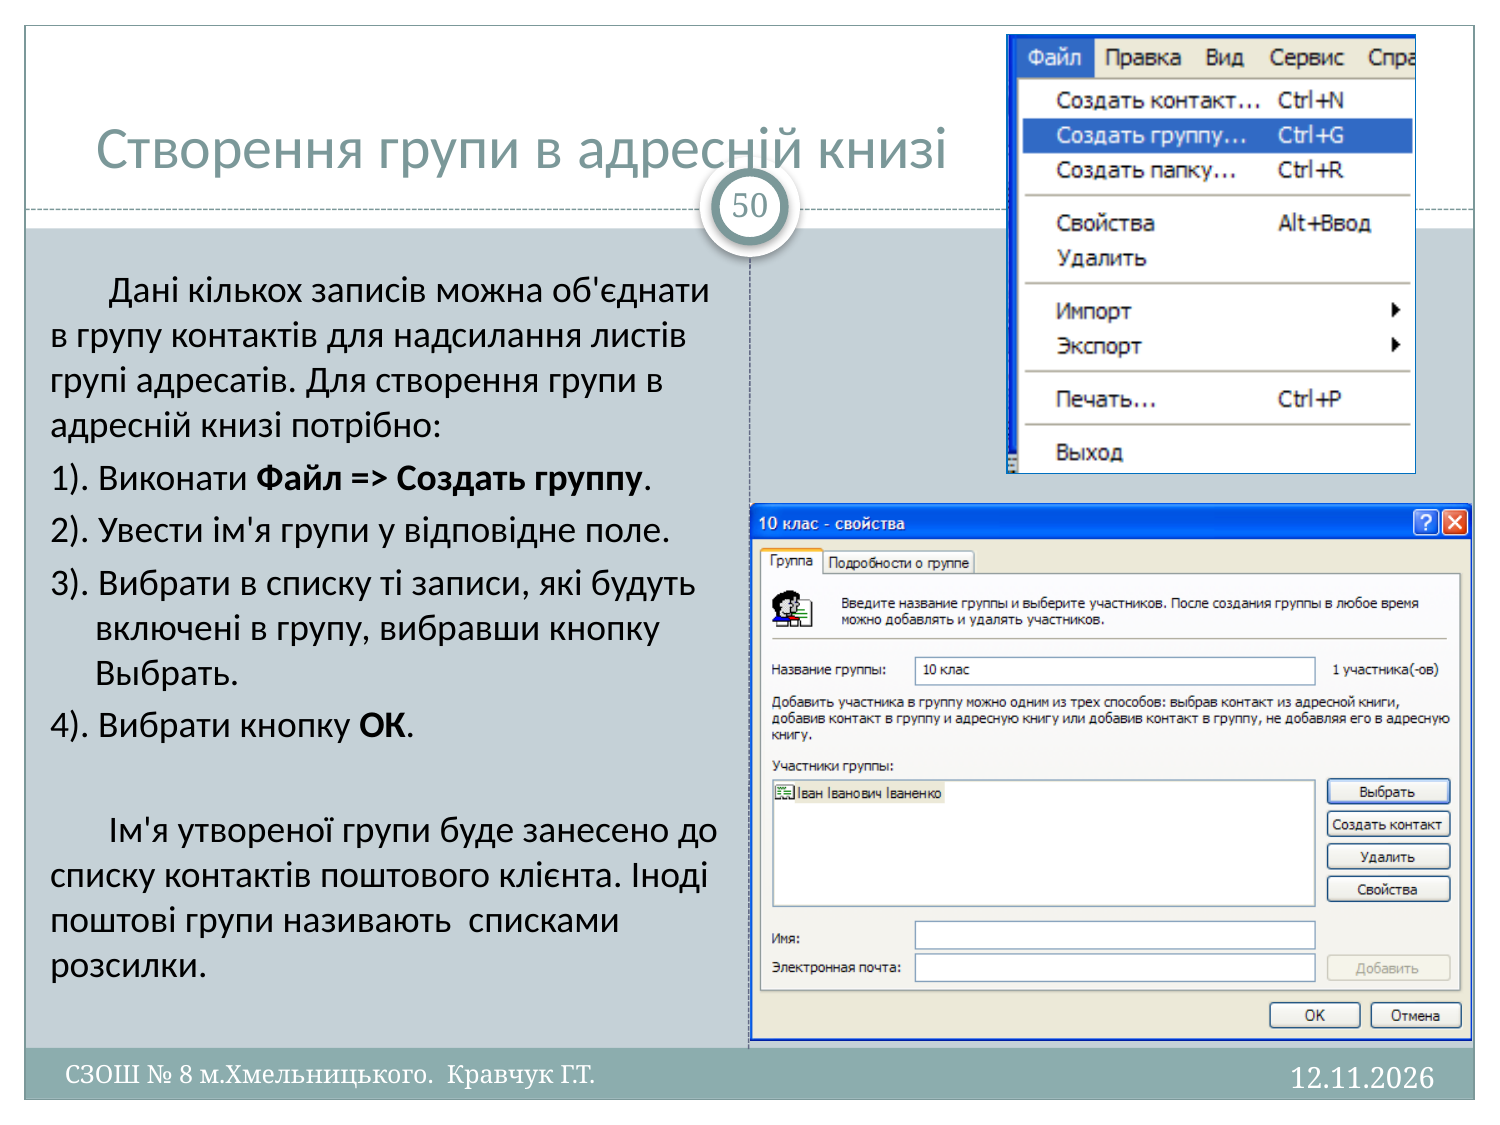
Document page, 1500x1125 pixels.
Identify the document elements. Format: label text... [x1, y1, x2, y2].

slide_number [950, 1051, 1450, 1112]
list Дані кількох записів можна об'єднати в групу контактів для надсилання листів групі адресатів. Для створення групи в адресній книзі потрібно: 1). Виконати Файл => Создать группу. 2). Увести ім'я групи у відповідне поле. 3). Вибрати в списку ті записи, які будуть включені в групу, вибравши кнопку Выбрать. 4). Вибрати кнопку ОК. Ім'я утвореної групи буде занесено до списку контактів поштового клієнта. Іноді поштові групи називають списками розсилки. [35, 257, 750, 1043]
footer СЗОШ № 8 м.Хмельницького. Кравчук Г.Т. [50, 1051, 638, 1112]
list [1007, 34, 1415, 474]
title Створення групи в адресній книзі [49, 37, 997, 188]
slide_number 50 [712, 170, 788, 243]
picture [749, 503, 1472, 1041]
